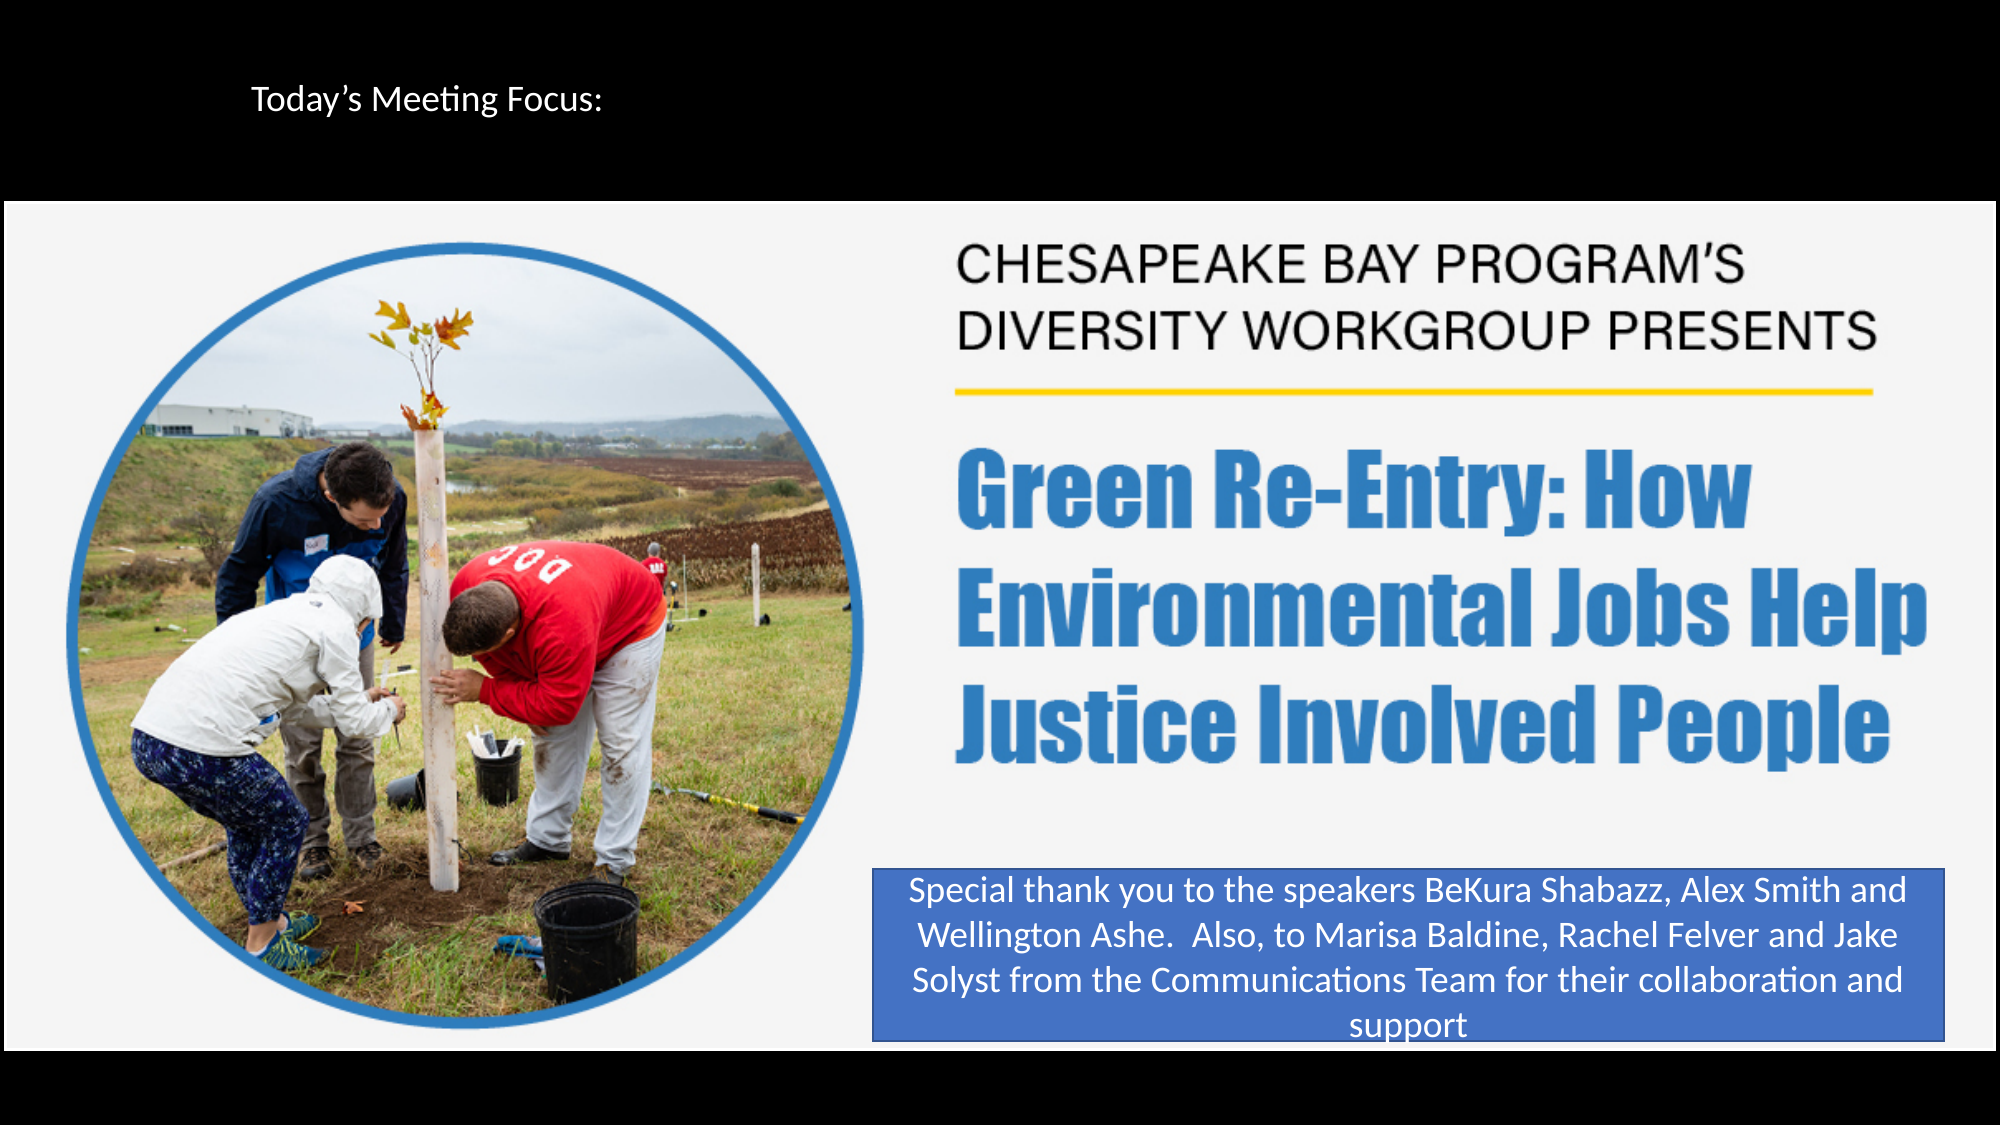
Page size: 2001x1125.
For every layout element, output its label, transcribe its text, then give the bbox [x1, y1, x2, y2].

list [7, 204, 1993, 1049]
text_box Today’s Meeting Focus: [0, 10, 856, 184]
